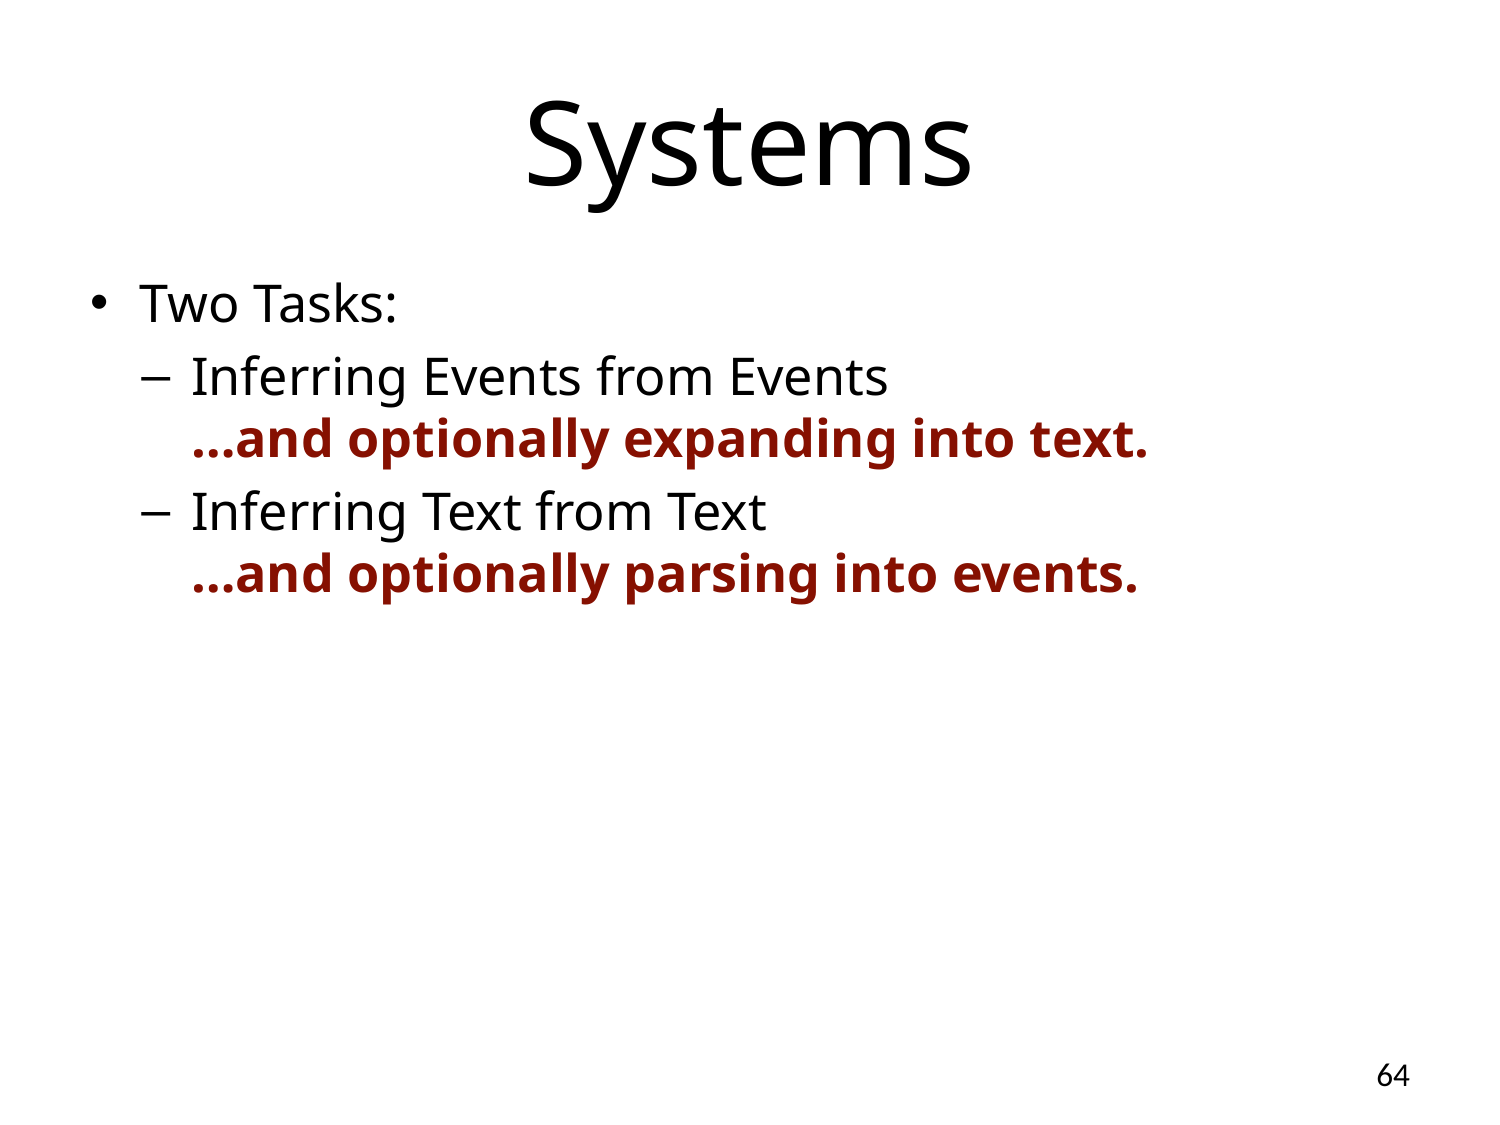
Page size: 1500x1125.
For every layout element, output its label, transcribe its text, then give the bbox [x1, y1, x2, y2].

slide_number 64 [1074, 1042, 1425, 1103]
list Two Tasks: Inferring Events from Events …and optionally expanding into text. Inferring Text from Text …and optionally parsing into events. [75, 262, 1425, 1005]
title Systems [75, 45, 1425, 233]
